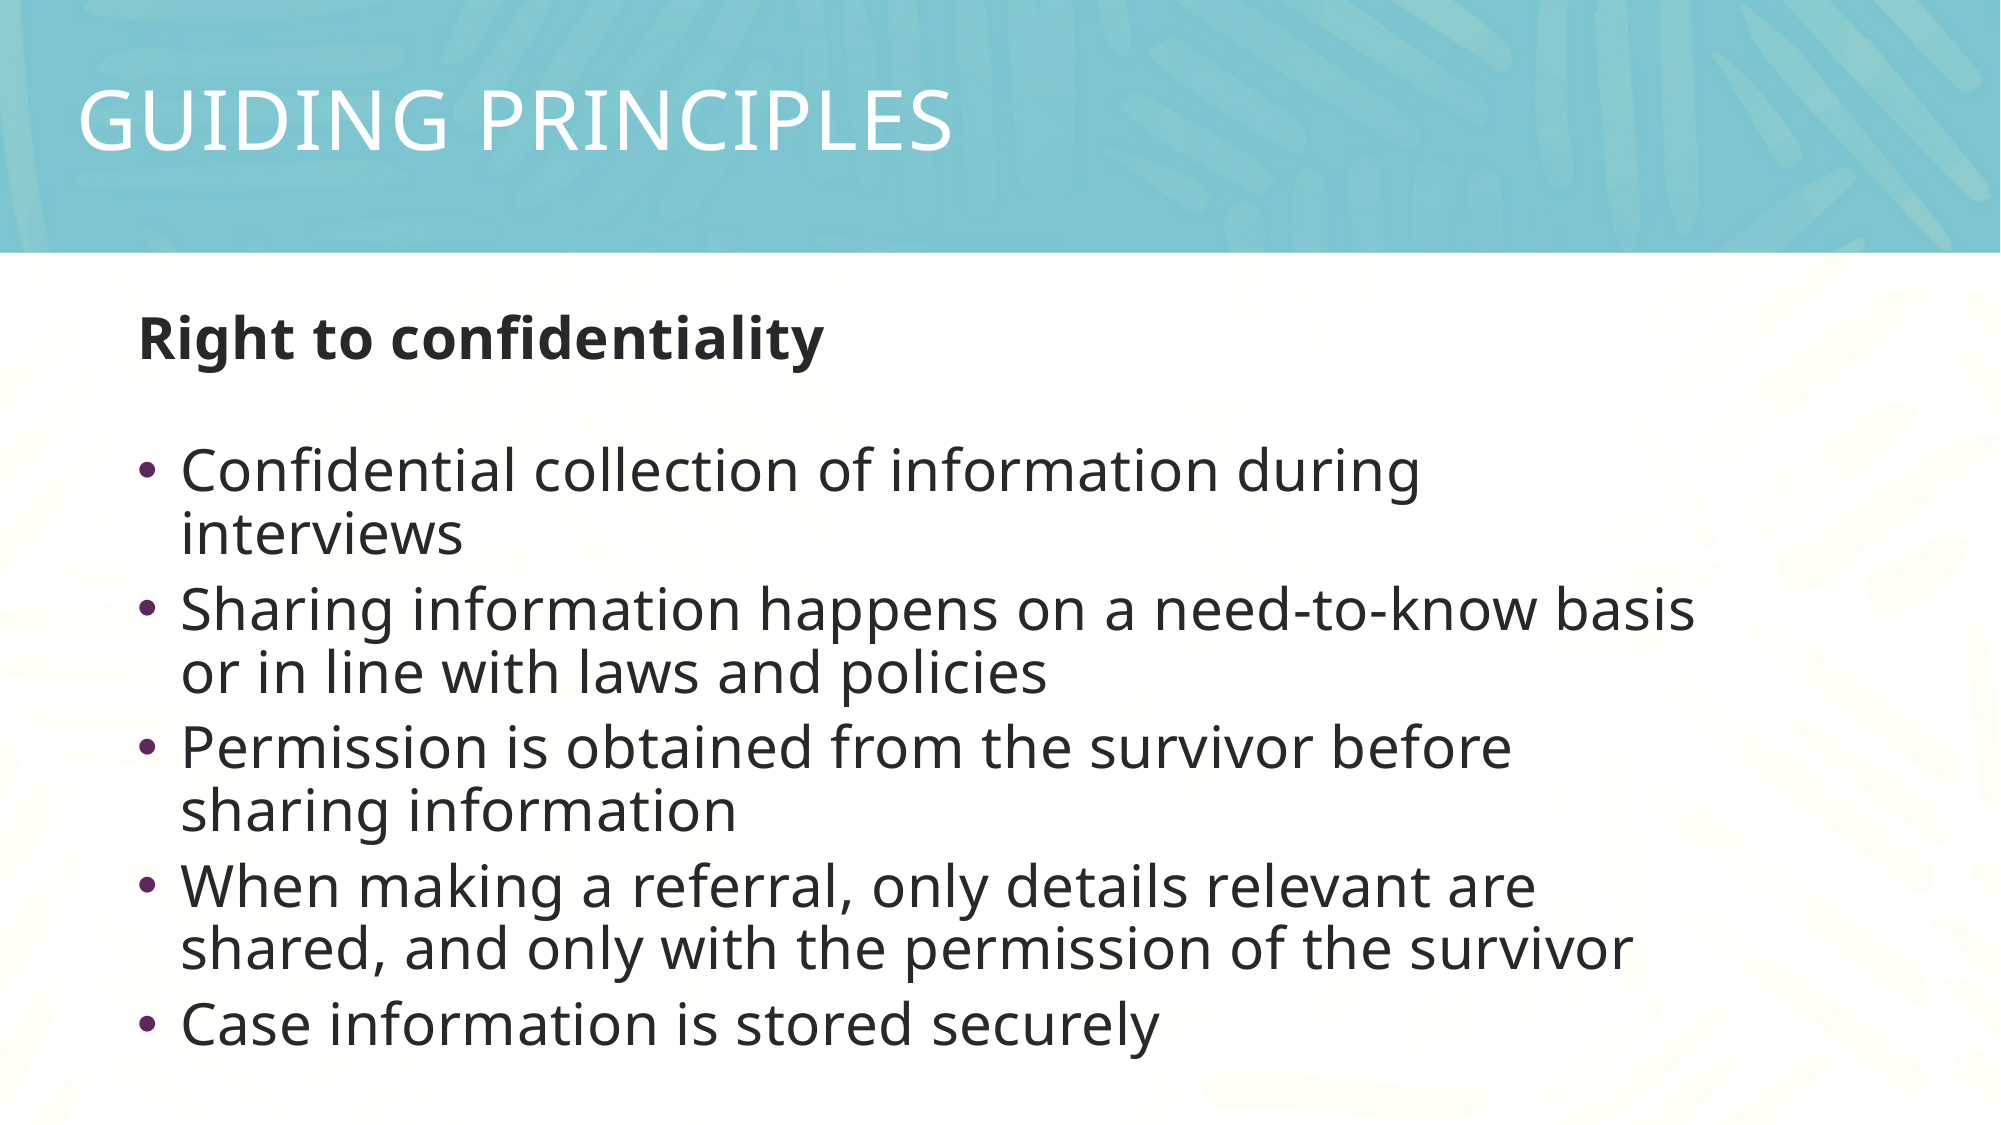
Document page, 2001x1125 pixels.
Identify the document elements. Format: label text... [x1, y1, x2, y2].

title GUIDING PRINCIPLES [61, 33, 1938, 220]
picture [0, 0, 2000, 1125]
list Right to confidentiality Confidential collection of information during interviews Sharing information happens on a need-to-know basis or in line with laws and policies Permission is obtained from the survivor before sharing information When making a referral, only details relevant are shared, and only with the permission of the survivor Case information is stored securely [129, 286, 1725, 993]
